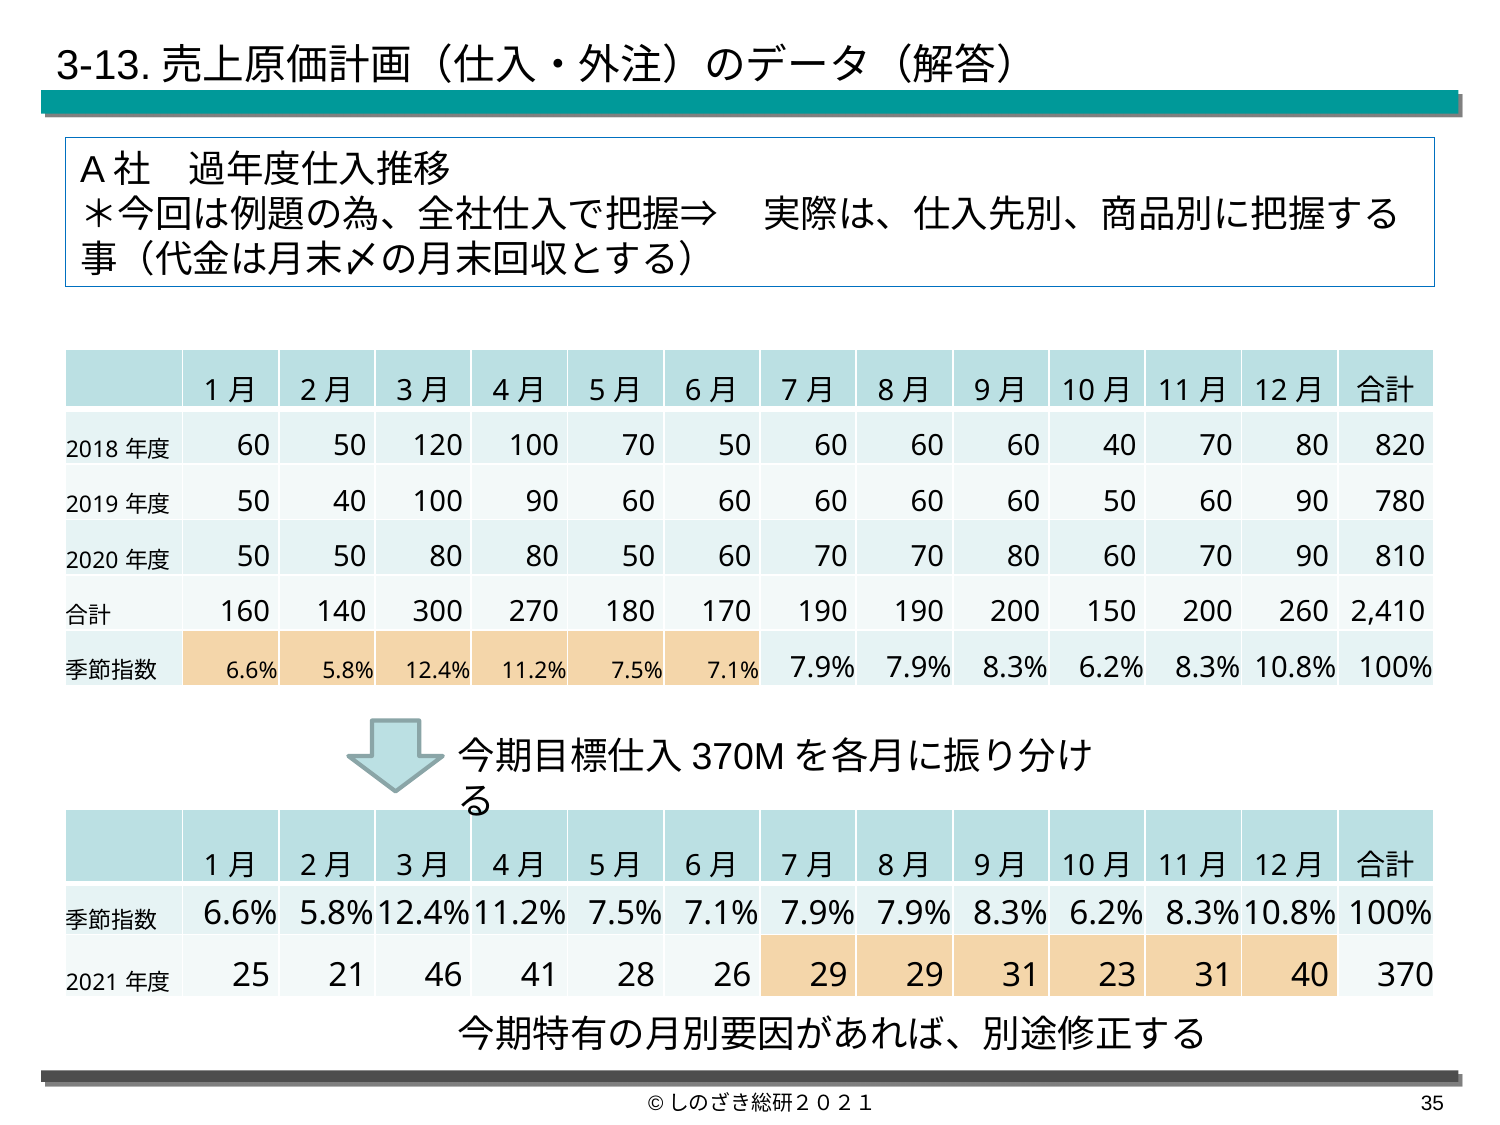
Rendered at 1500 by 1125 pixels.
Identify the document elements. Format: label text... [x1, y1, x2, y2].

table_header 4月 [472, 350, 567, 406]
table_header 8月 [857, 830, 952, 881]
table_cell 31 [954, 935, 1048, 996]
table_cell 50 [568, 520, 663, 574]
table_cell 200 [954, 576, 1048, 629]
table_cell 300 [376, 576, 470, 629]
table_header 合計 [1339, 350, 1433, 406]
table_cell 60 [183, 412, 278, 463]
table_cell 8.3% [1146, 631, 1241, 685]
table_header 1月 [183, 810, 278, 881]
table_cell 12.4% [376, 886, 470, 934]
table_cell 180 [568, 576, 663, 629]
table_header 5月 [568, 350, 663, 406]
table_cell 2018年度 [66, 412, 182, 463]
table_cell 80 [376, 520, 470, 574]
table_cell 140 [280, 576, 374, 629]
table_cell 90 [472, 465, 567, 519]
table_cell 40 [1050, 412, 1144, 463]
slide_number 34 [1108, 1082, 1459, 1125]
table_cell 41 [472, 935, 567, 996]
table_cell 810 [1339, 520, 1433, 574]
table_header [66, 810, 182, 881]
table_cell 190 [857, 576, 952, 629]
table_cell 7.5% [568, 631, 663, 685]
table_header 9月 [954, 350, 1048, 406]
table_cell 12.4% [376, 631, 470, 685]
table_cell 5.8% [280, 631, 374, 685]
table_cell 60 [665, 520, 759, 574]
table_cell 260 [1242, 576, 1337, 629]
table_cell 100 [376, 465, 470, 519]
table_cell 6.2% [1050, 886, 1144, 934]
table_header 6月 [665, 830, 759, 881]
table_cell 8.3% [1146, 886, 1241, 934]
table_cell 120 [376, 412, 470, 463]
table_cell 820 [1339, 412, 1433, 463]
table_header 2月 [280, 810, 374, 881]
table_cell 合計 [66, 576, 182, 629]
text_box 今期特有の月別要因があれば、別途修正する [442, 1002, 1245, 1063]
table_header 8月 [857, 350, 952, 406]
table_cell 25 [183, 935, 278, 996]
table_cell 70 [1146, 412, 1241, 463]
table_header 3月 [376, 810, 470, 881]
table_cell 50 [280, 520, 374, 574]
table_cell 60 [1050, 520, 1144, 574]
table_cell 160 [183, 576, 278, 629]
table_cell 2019年度 [66, 465, 182, 519]
table_cell 60 [761, 412, 855, 463]
table_cell 60 [665, 465, 759, 519]
table_cell 50 [183, 465, 278, 519]
table_cell 70 [1146, 520, 1241, 574]
table_cell 2,410 [1339, 576, 1433, 629]
table_cell 60 [954, 465, 1048, 519]
table_cell 46 [376, 935, 470, 996]
text_box [346, 718, 442, 794]
table_cell 26 [665, 935, 759, 996]
table_cell 150 [1050, 576, 1144, 629]
text_box 今期目標仕入370Mを各月に振り分ける [442, 724, 1128, 830]
table_cell 190 [761, 576, 855, 629]
table_cell 2020年度 [66, 520, 182, 574]
table_cell 80 [954, 520, 1048, 574]
table_header 4月 [472, 830, 567, 881]
table_cell 70 [568, 412, 663, 463]
table_cell 100% [1339, 886, 1433, 934]
table_header 10月 [1050, 350, 1144, 406]
table_cell 6.2% [1050, 631, 1144, 685]
table_cell 60 [1146, 465, 1241, 519]
table_header 1月 [183, 350, 278, 406]
table_cell 40 [1242, 935, 1337, 996]
table_header 5月 [568, 830, 663, 881]
table_cell 31 [1146, 935, 1241, 996]
table_cell 70 [761, 520, 855, 574]
table_cell 100 [472, 412, 567, 463]
table_cell 60 [857, 465, 952, 519]
table_cell 10.8% [1242, 631, 1337, 685]
table_header 2月 [280, 350, 374, 406]
table_cell 29 [761, 935, 855, 996]
table_cell 60 [857, 412, 952, 463]
table_cell 200 [1146, 576, 1241, 629]
table_cell 7.5% [568, 886, 663, 934]
table_header 10月 [1050, 810, 1144, 881]
table_cell 10.8% [1242, 886, 1337, 934]
table_cell 季節指数 [66, 631, 182, 685]
table_header 11月 [1146, 810, 1241, 881]
table_cell 6.6% [183, 631, 278, 685]
table_header 合計 [1339, 810, 1433, 881]
table_header 3月 [376, 350, 470, 406]
table_cell 80 [472, 520, 567, 574]
table_header 7月 [761, 350, 855, 406]
table_cell 2021年度 [66, 935, 182, 996]
table_header 6月 [665, 350, 759, 406]
table_cell 170 [665, 576, 759, 629]
table_cell 23 [1050, 935, 1144, 996]
table_cell 7.1% [665, 631, 759, 685]
table_header 7月 [761, 830, 855, 881]
table_cell 5.8% [280, 886, 374, 934]
table_cell 70 [857, 520, 952, 574]
footer ©しのざき総研２０２１ [524, 1082, 1000, 1125]
table_cell 270 [472, 576, 567, 629]
table_cell 60 [568, 465, 663, 519]
table_cell 7.9% [761, 886, 855, 934]
table_cell 7.9% [857, 886, 952, 934]
table_cell 21 [280, 935, 374, 996]
table_cell 40 [280, 465, 374, 519]
table_cell 50 [183, 520, 278, 574]
table_cell 90 [1242, 520, 1337, 574]
table_header 12月 [1242, 810, 1337, 881]
table_cell 50 [280, 412, 374, 463]
table_cell 60 [954, 412, 1048, 463]
table_cell 90 [1242, 465, 1337, 519]
text_box A社 過年度仕入推移 ＊今回は例題の為、全社仕入で把握⇒ 実際は、仕入先別、商品別に把握する事（代金は月末〆の月末回収とする） [65, 137, 1435, 287]
table_cell 28 [568, 935, 663, 996]
table_cell 370 [1339, 935, 1433, 996]
table_cell 7.9% [761, 631, 855, 685]
table_cell 11.2% [472, 631, 567, 685]
table_cell 7.9% [857, 631, 952, 685]
table_cell 60 [761, 465, 855, 519]
table_cell 季節指数 [66, 886, 182, 934]
table_header [66, 350, 182, 406]
table_cell 8.3% [954, 886, 1048, 934]
table_cell 29 [857, 935, 952, 996]
table_header 9月 [954, 830, 1048, 881]
table_header 11月 [1146, 350, 1241, 406]
table_cell 50 [665, 412, 759, 463]
table_cell 6.6% [183, 886, 278, 934]
table_cell 100% [1339, 631, 1433, 685]
table_header 12月 [1242, 350, 1337, 406]
table_cell 7.1% [665, 886, 759, 934]
table_cell 11.2% [472, 886, 567, 934]
table_cell 8.3% [954, 631, 1048, 685]
table_cell 80 [1242, 412, 1337, 463]
text_box 3-13.売上原価計画（仕入・外注）のデータ（解答） [41, 30, 1245, 95]
table_cell 50 [1050, 465, 1144, 519]
table_cell 780 [1339, 465, 1433, 519]
